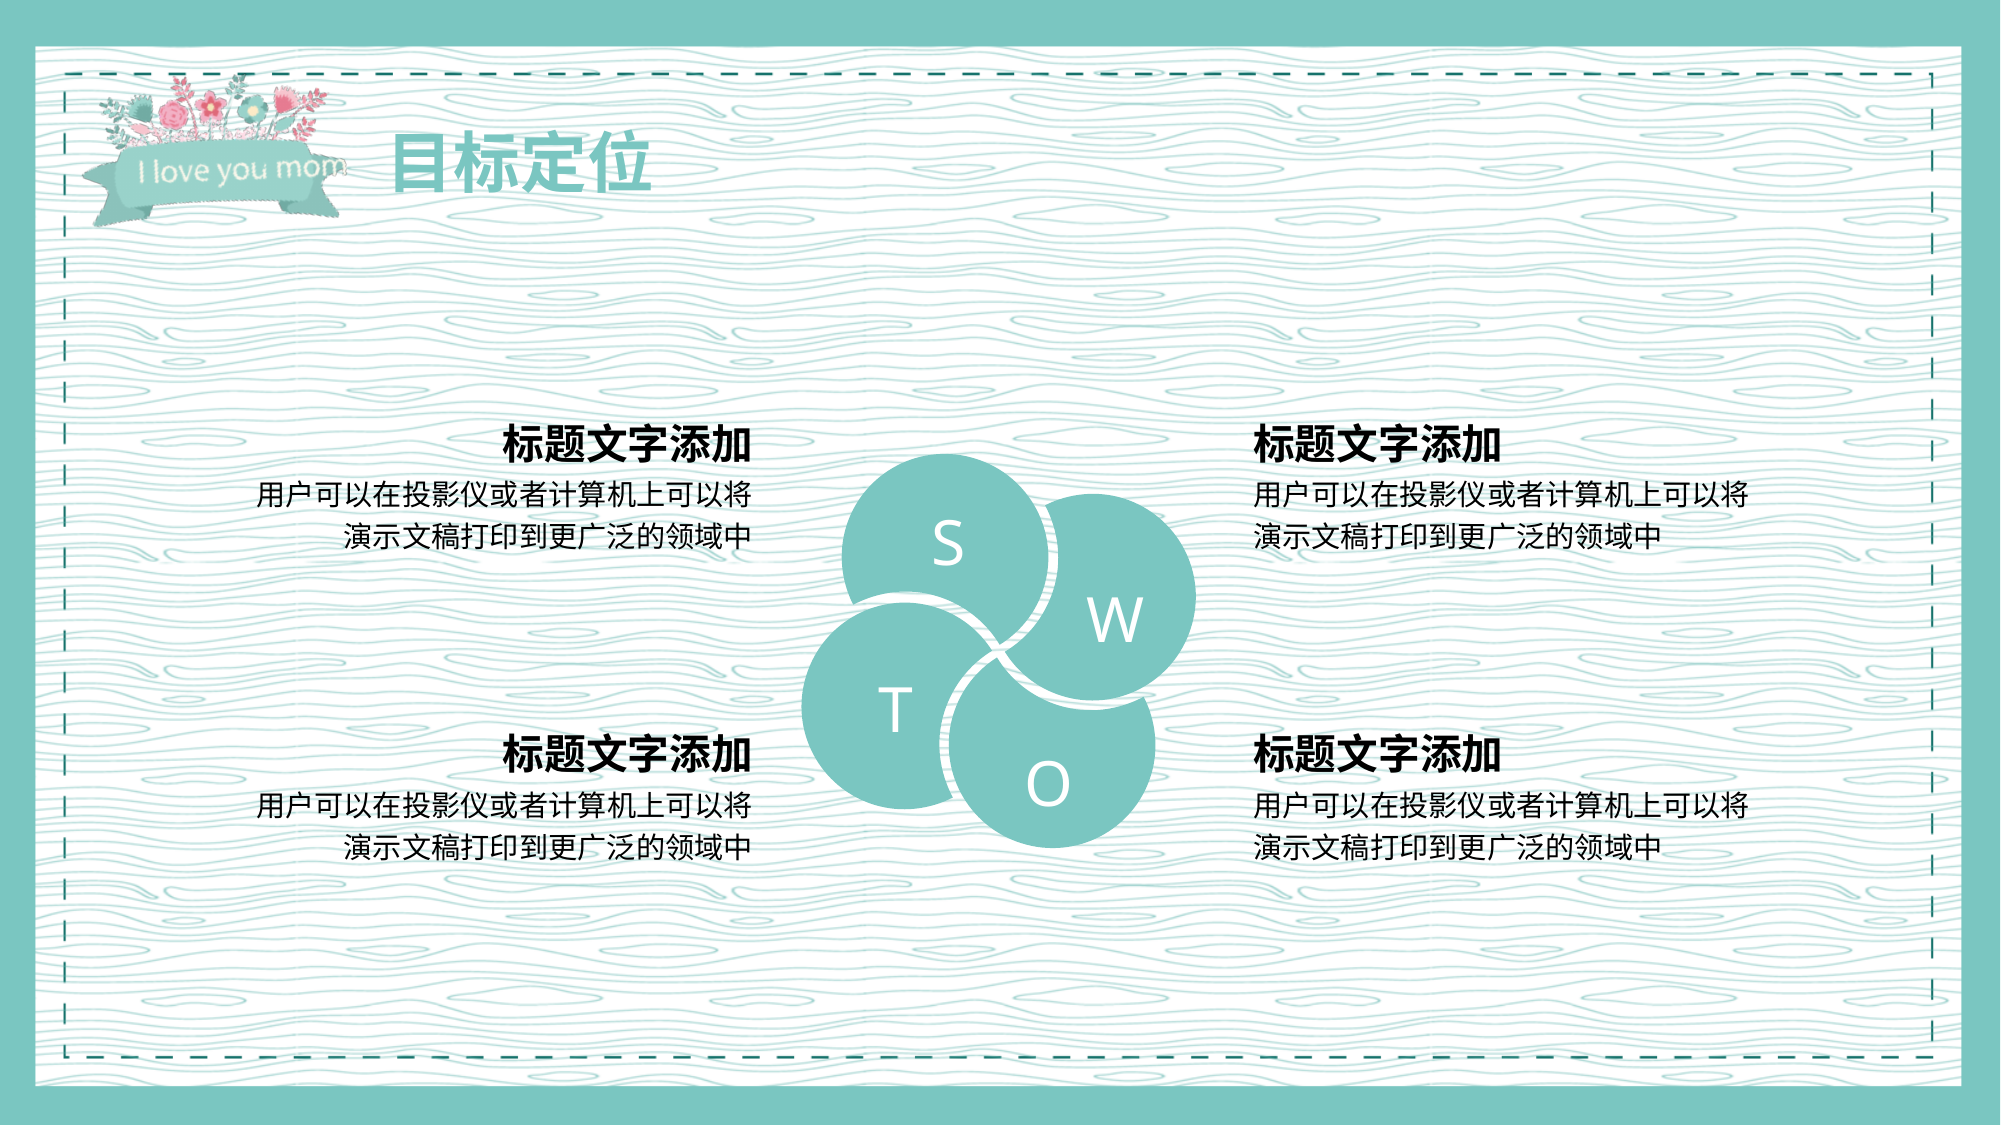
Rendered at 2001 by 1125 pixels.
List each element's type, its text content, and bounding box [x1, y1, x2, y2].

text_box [220, 710, 768, 873]
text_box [1238, 710, 1786, 873]
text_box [220, 400, 768, 563]
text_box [784, 436, 1213, 866]
text_box 目标定位 [372, 113, 1073, 209]
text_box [1238, 400, 1786, 563]
picture [0, 0, 2001, 1125]
